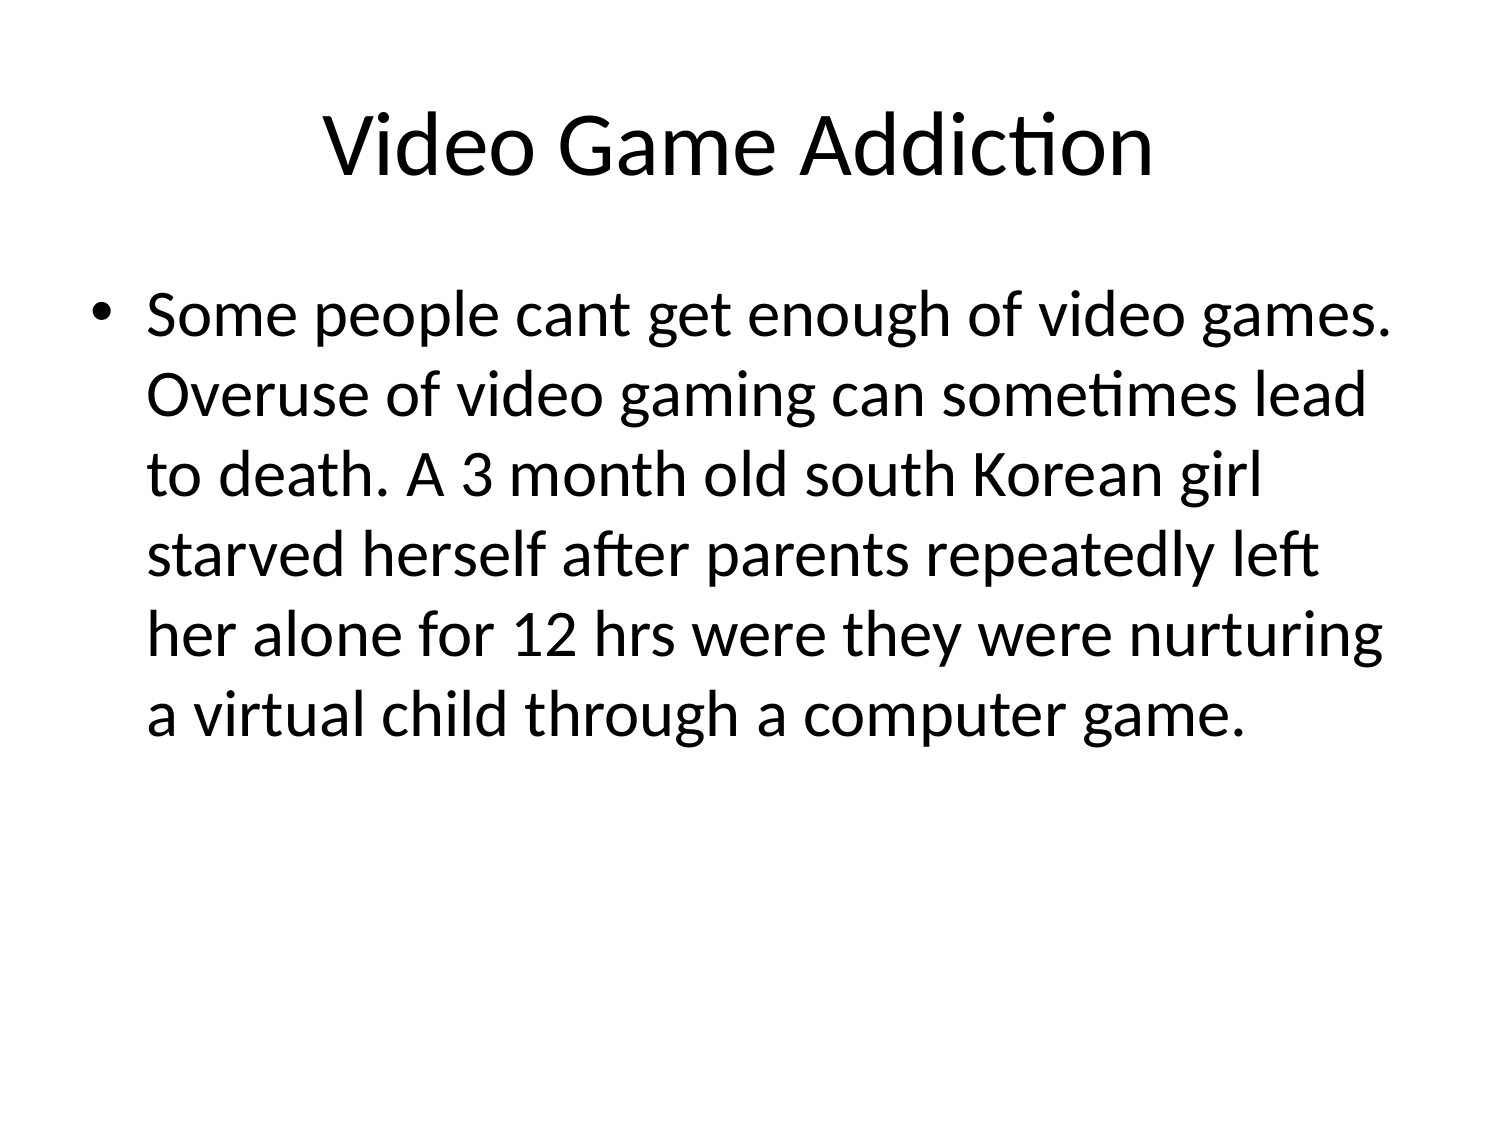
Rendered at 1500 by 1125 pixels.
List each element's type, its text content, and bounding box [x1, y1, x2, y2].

list Some people cant get enough of video games. Overuse of video gaming can sometimes lead to death. A 3 month old south Korean girl starved herself after parents repeatedly left her alone for 12 hrs were they were nurturing a virtual child through a computer game. [75, 262, 1425, 1005]
title Video Game Addiction [75, 45, 1425, 233]
